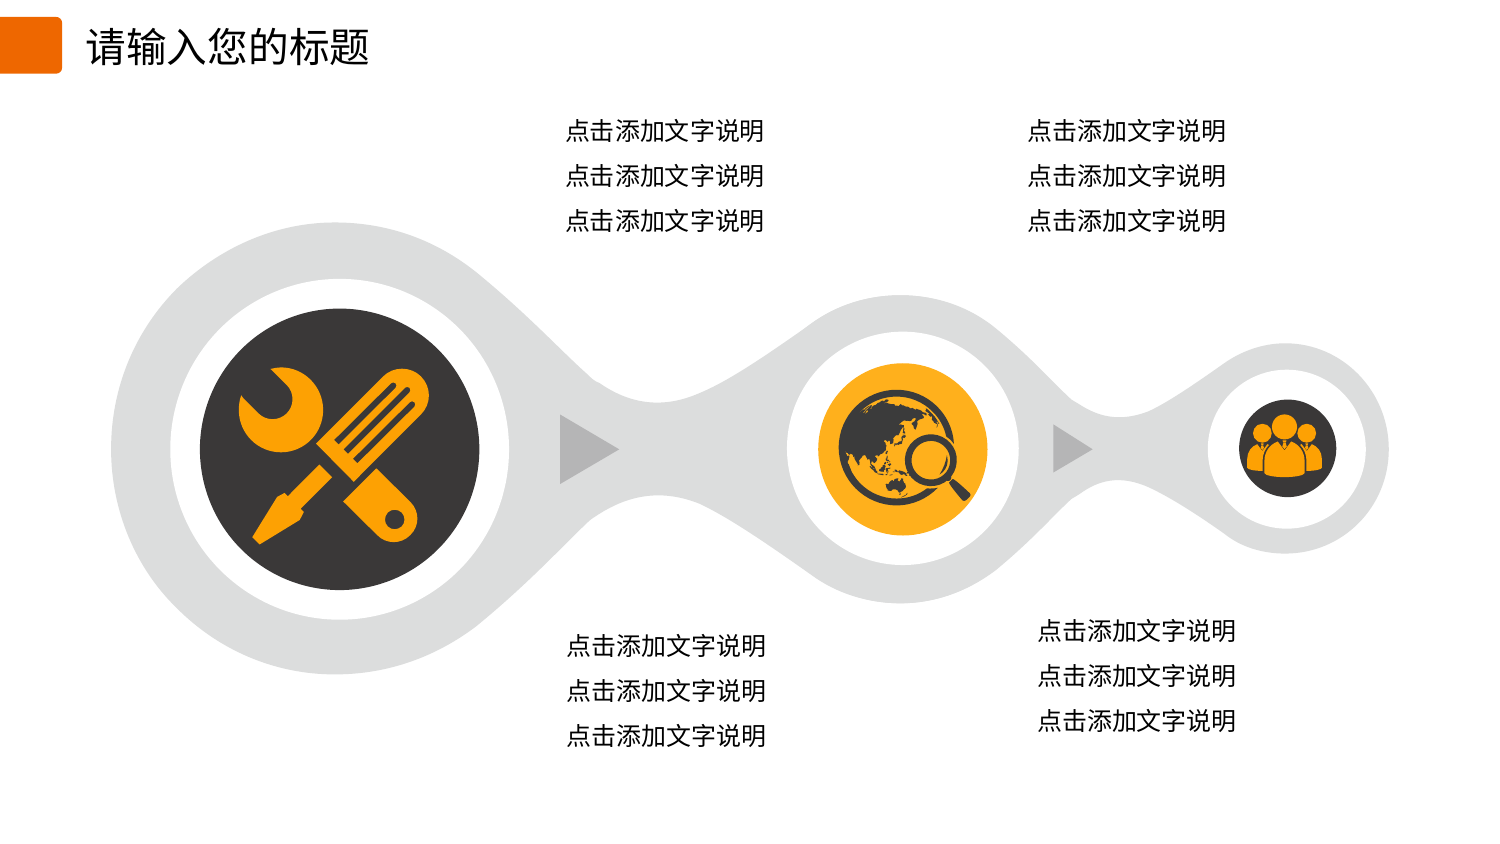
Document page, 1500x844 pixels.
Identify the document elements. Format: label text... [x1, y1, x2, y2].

text_box [0, 16, 63, 74]
text_box 请输入您的标题 [70, 15, 386, 79]
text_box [1247, 414, 1322, 478]
text_box 点击添加文字说明 点击添加文字说明 点击添加文字说明 [1011, 93, 1243, 222]
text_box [238, 366, 432, 545]
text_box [111, 222, 1389, 675]
text_box 点击添加文字说明 点击添加文字说明 点击添加文字说明 [550, 675, 783, 758]
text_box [838, 389, 971, 506]
text_box 点击添加文字说明 点击添加文字说明 点击添加文字说明 [549, 93, 782, 222]
text_box 点击添加文字说明 点击添加文字说明 点击添加文字说明 [1021, 675, 1253, 743]
